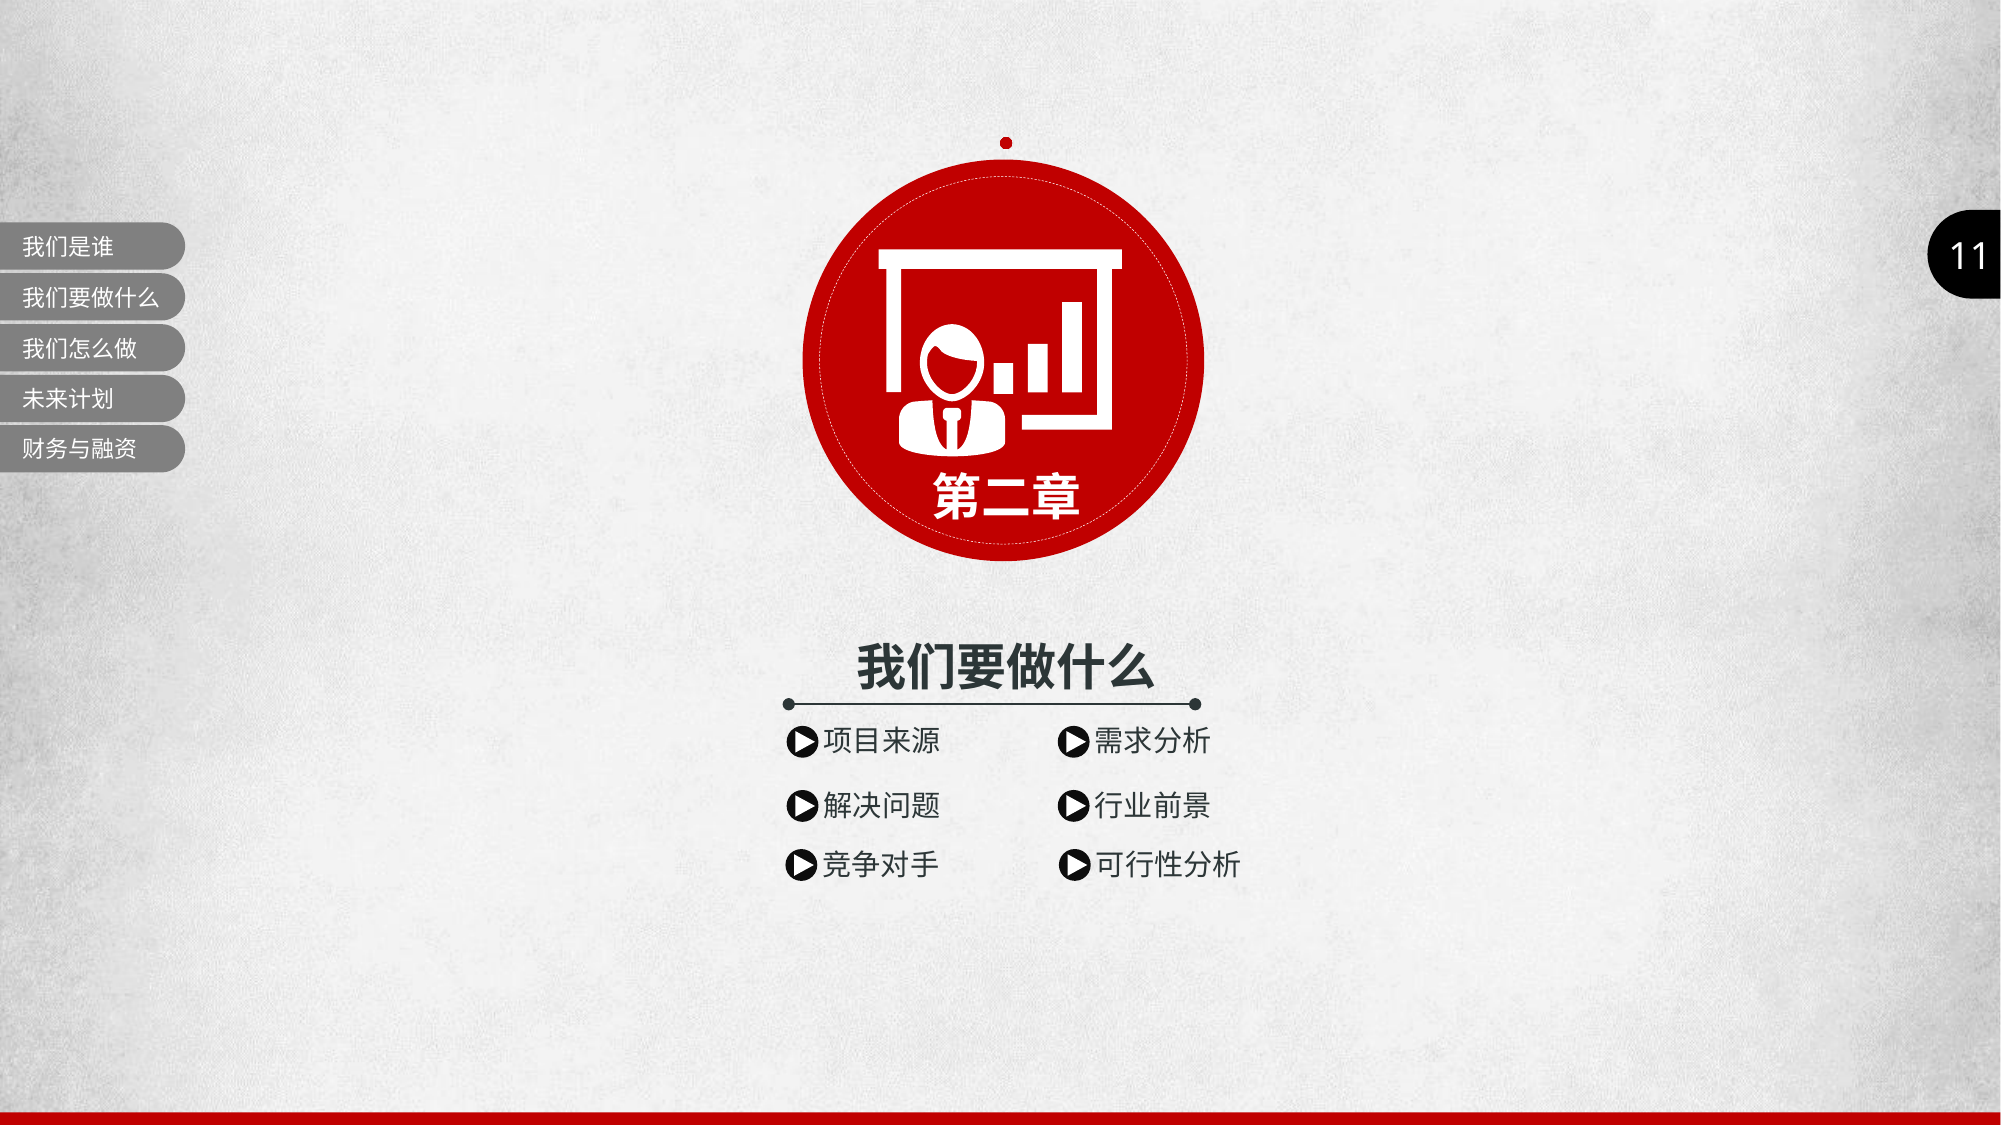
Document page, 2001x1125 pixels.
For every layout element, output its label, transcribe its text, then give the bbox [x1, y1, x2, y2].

text_box [0, 322, 172, 372]
text_box [817, 174, 1190, 547]
text_box 我们要做什么 [7, 273, 209, 321]
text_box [1059, 722, 1296, 759]
text_box [0, 1112, 2001, 1125]
picture [0, 0, 2001, 1112]
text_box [1060, 845, 1297, 882]
text_box 我们是谁 [7, 222, 209, 270]
text_box 我们怎么做 [7, 324, 209, 372]
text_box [788, 786, 1025, 823]
text_box [0, 372, 170, 423]
text_box [1925, 228, 1933, 280]
text_box [0, 271, 172, 322]
text_box 我们要做什么 [811, 626, 1202, 703]
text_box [1059, 786, 1296, 823]
text_box [0, 423, 172, 475]
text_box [788, 722, 1025, 759]
text_box [0, 220, 171, 272]
text_box [899, 400, 1006, 457]
text_box 未来计划 [7, 374, 209, 423]
text_box [878, 249, 1122, 430]
text_box 11 [1933, 210, 2001, 299]
text_box 第二章 [1073, 456, 1202, 534]
text_box 第二章 [811, 456, 940, 534]
text_box [898, 534, 1109, 564]
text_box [787, 845, 1024, 882]
text_box 财务与融资 [7, 425, 209, 473]
text_box [800, 157, 1207, 456]
text_box [998, 135, 1015, 152]
